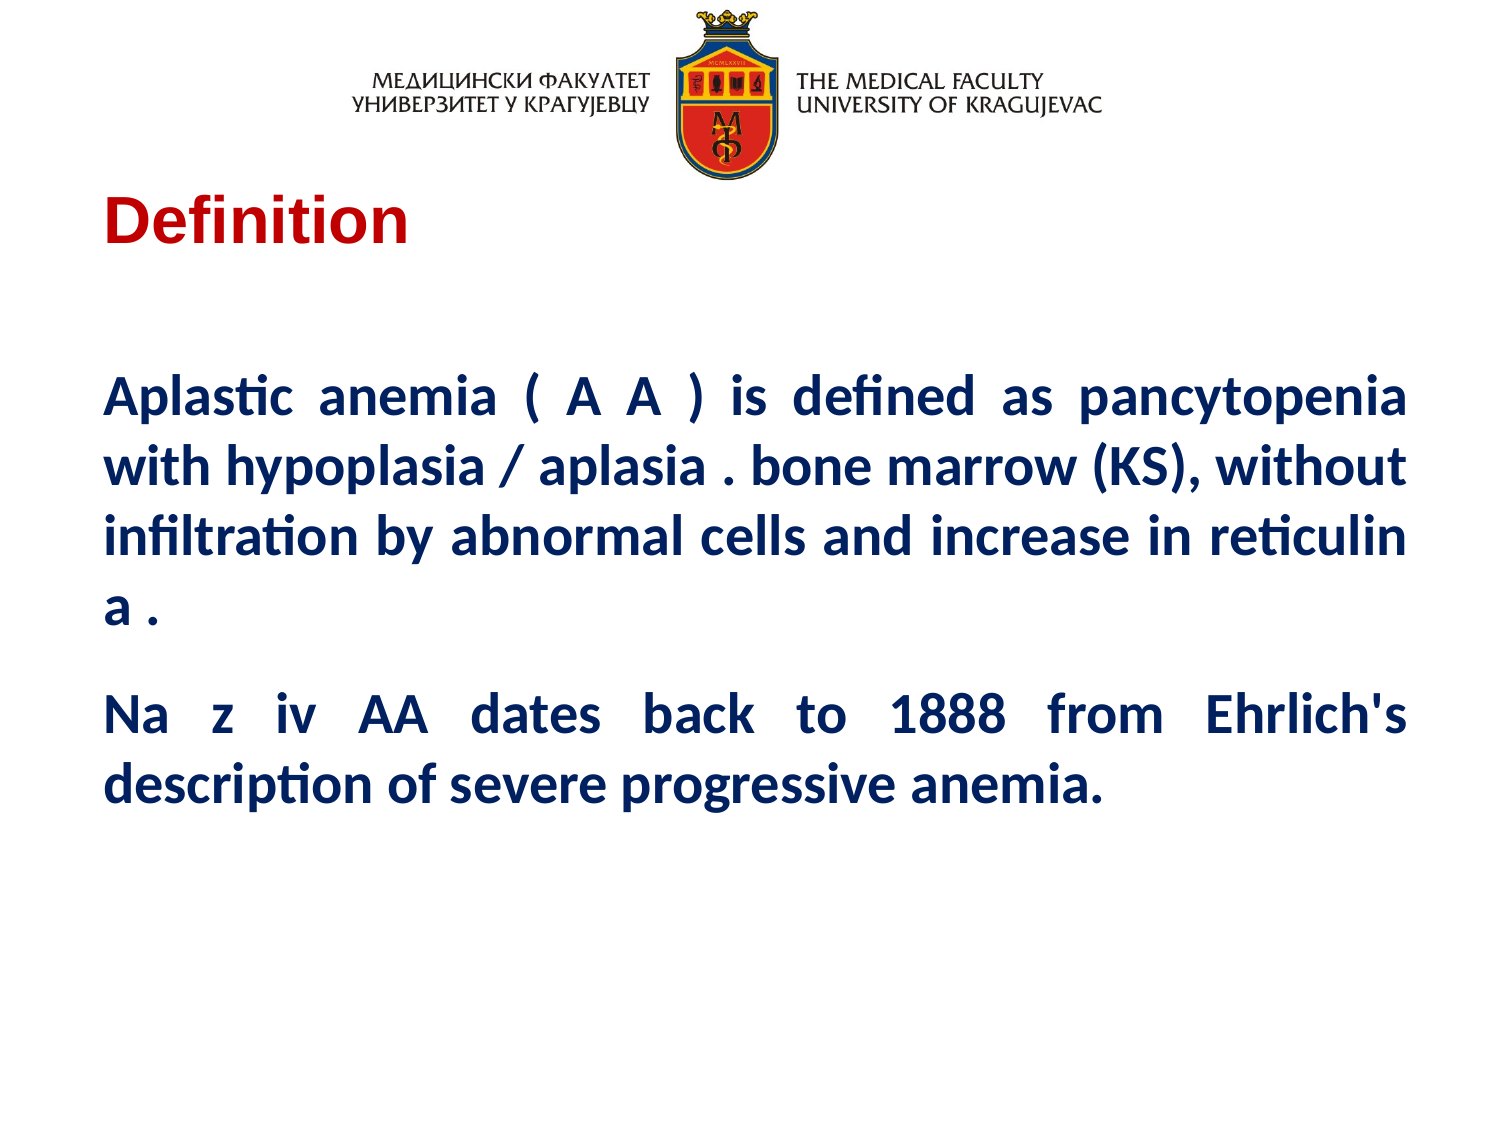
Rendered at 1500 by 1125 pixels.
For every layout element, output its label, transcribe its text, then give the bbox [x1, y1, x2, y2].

text_box Definition [88, 137, 1144, 264]
picture [328, 113, 1125, 137]
text_box [137, 24, 1413, 113]
picture [328, 0, 1125, 24]
text_box Aplastic anemia ( A A ) is defined as pancytopenia with hypoplasia / aplasia . bone marrow (KS), without infiltration by abnormal cells and increase in reticulin a . Na z iv AA dates back to 1888 from Ehrlich's description of severe progressive anemia. [88, 350, 1424, 823]
